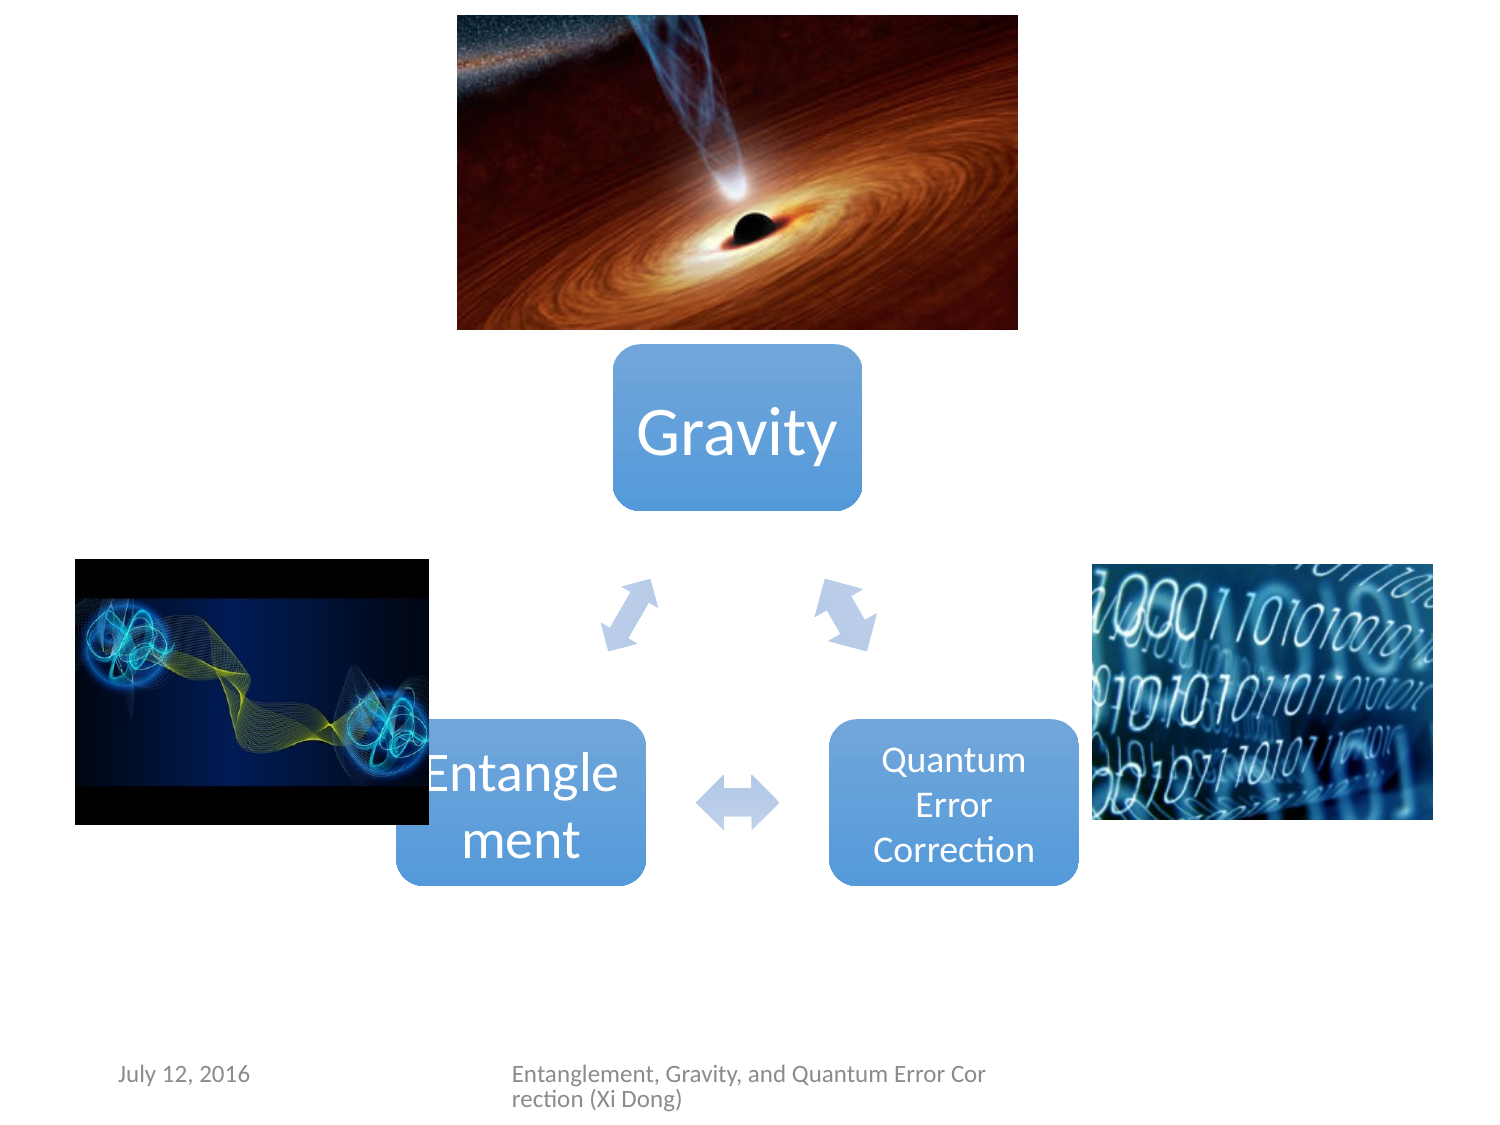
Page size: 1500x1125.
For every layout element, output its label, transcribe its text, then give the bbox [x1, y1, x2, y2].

picture [457, 15, 1018, 331]
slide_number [103, 1042, 441, 1103]
picture [1092, 564, 1433, 820]
footer Entanglement, Gravity, and Quantum Error Correction (Xi Dong) [496, 1042, 1004, 1103]
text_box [237, 344, 1238, 1011]
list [75, 559, 429, 825]
